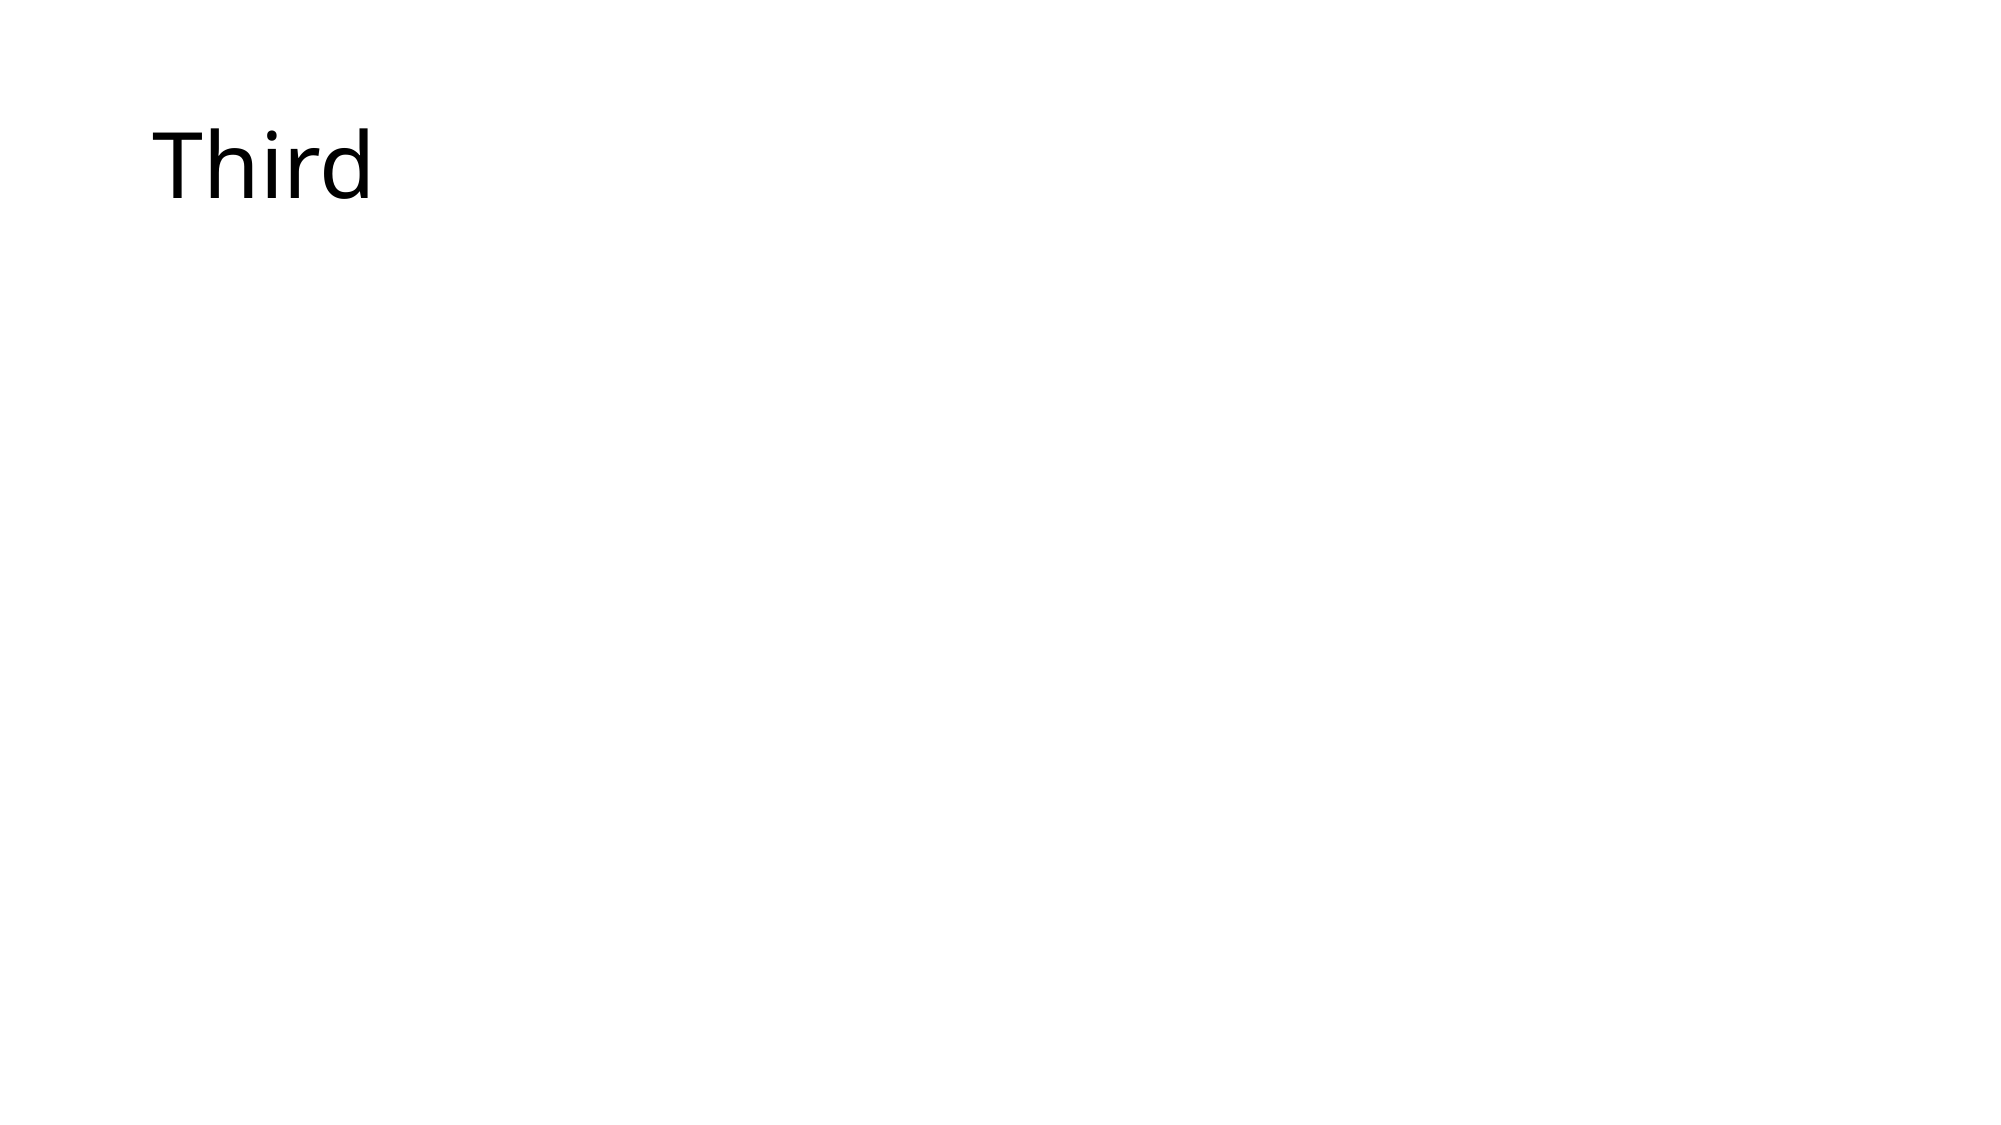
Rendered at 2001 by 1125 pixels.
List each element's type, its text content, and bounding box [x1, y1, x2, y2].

title Third [137, 59, 1863, 278]
